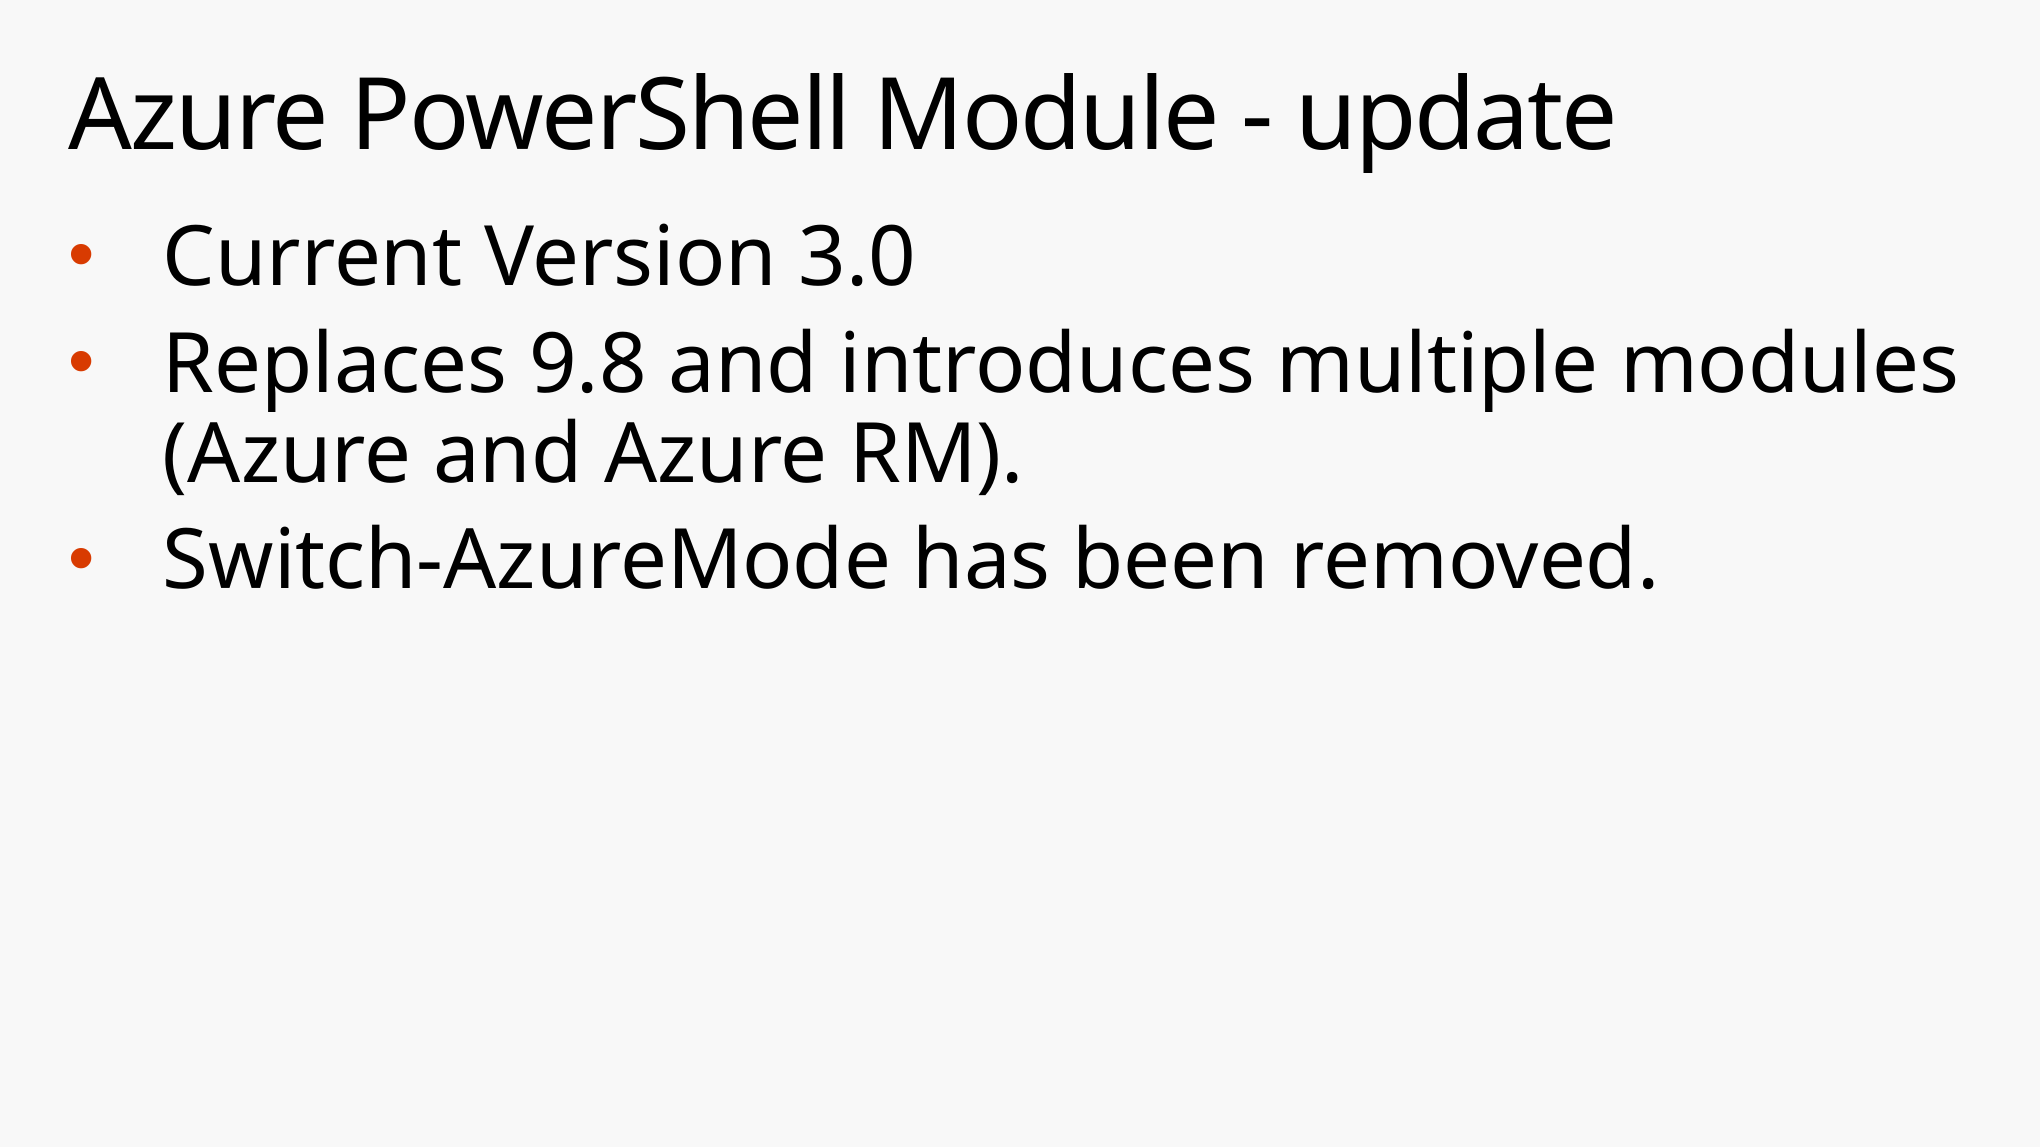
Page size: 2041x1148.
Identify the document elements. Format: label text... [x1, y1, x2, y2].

title Azure PowerShell Module - update [45, 48, 1996, 198]
list Current Version 3.0 Replaces 9.8 and introduces multiple modules (Azure and Azure RM). Switch-AzureMode has been removed. [45, 198, 1996, 787]
